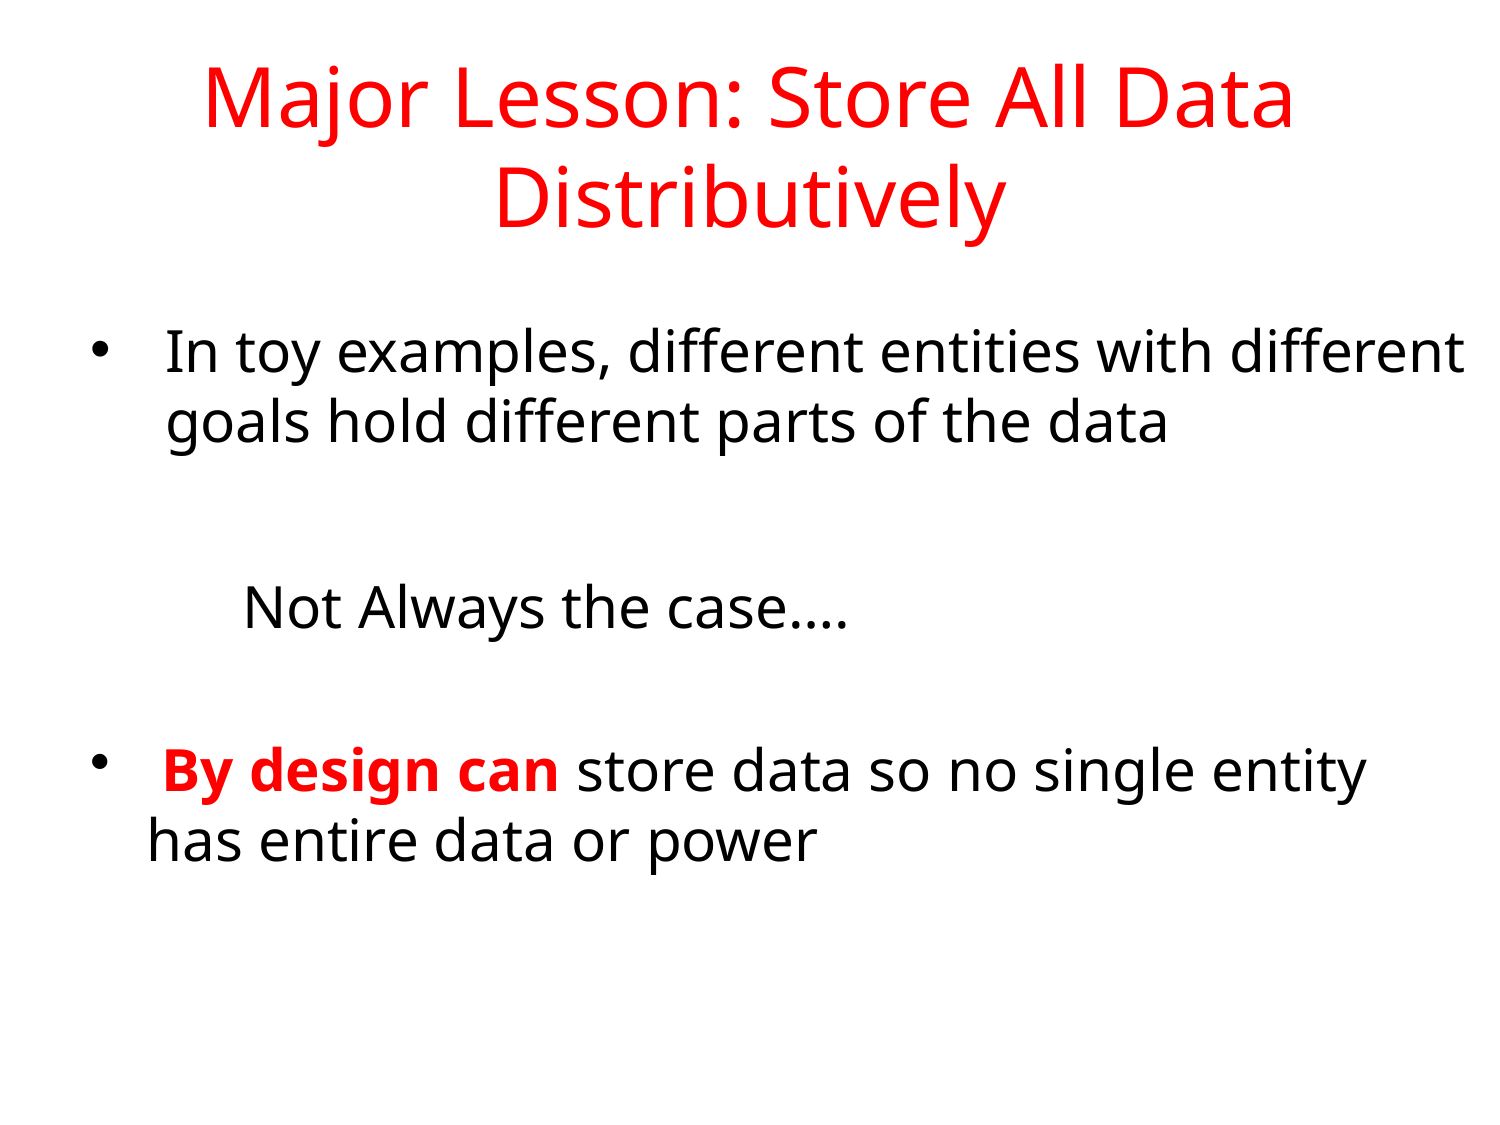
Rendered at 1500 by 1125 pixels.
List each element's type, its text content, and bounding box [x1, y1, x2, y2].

text_box Major Lesson: Store All Data Distributively [112, 50, 1388, 238]
title In toy examples, different entities with different goals hold different parts of the data [74, 324, 1500, 513]
list Not Always the case…. By design can store data so no single entity has entire data or power [74, 562, 1451, 1125]
